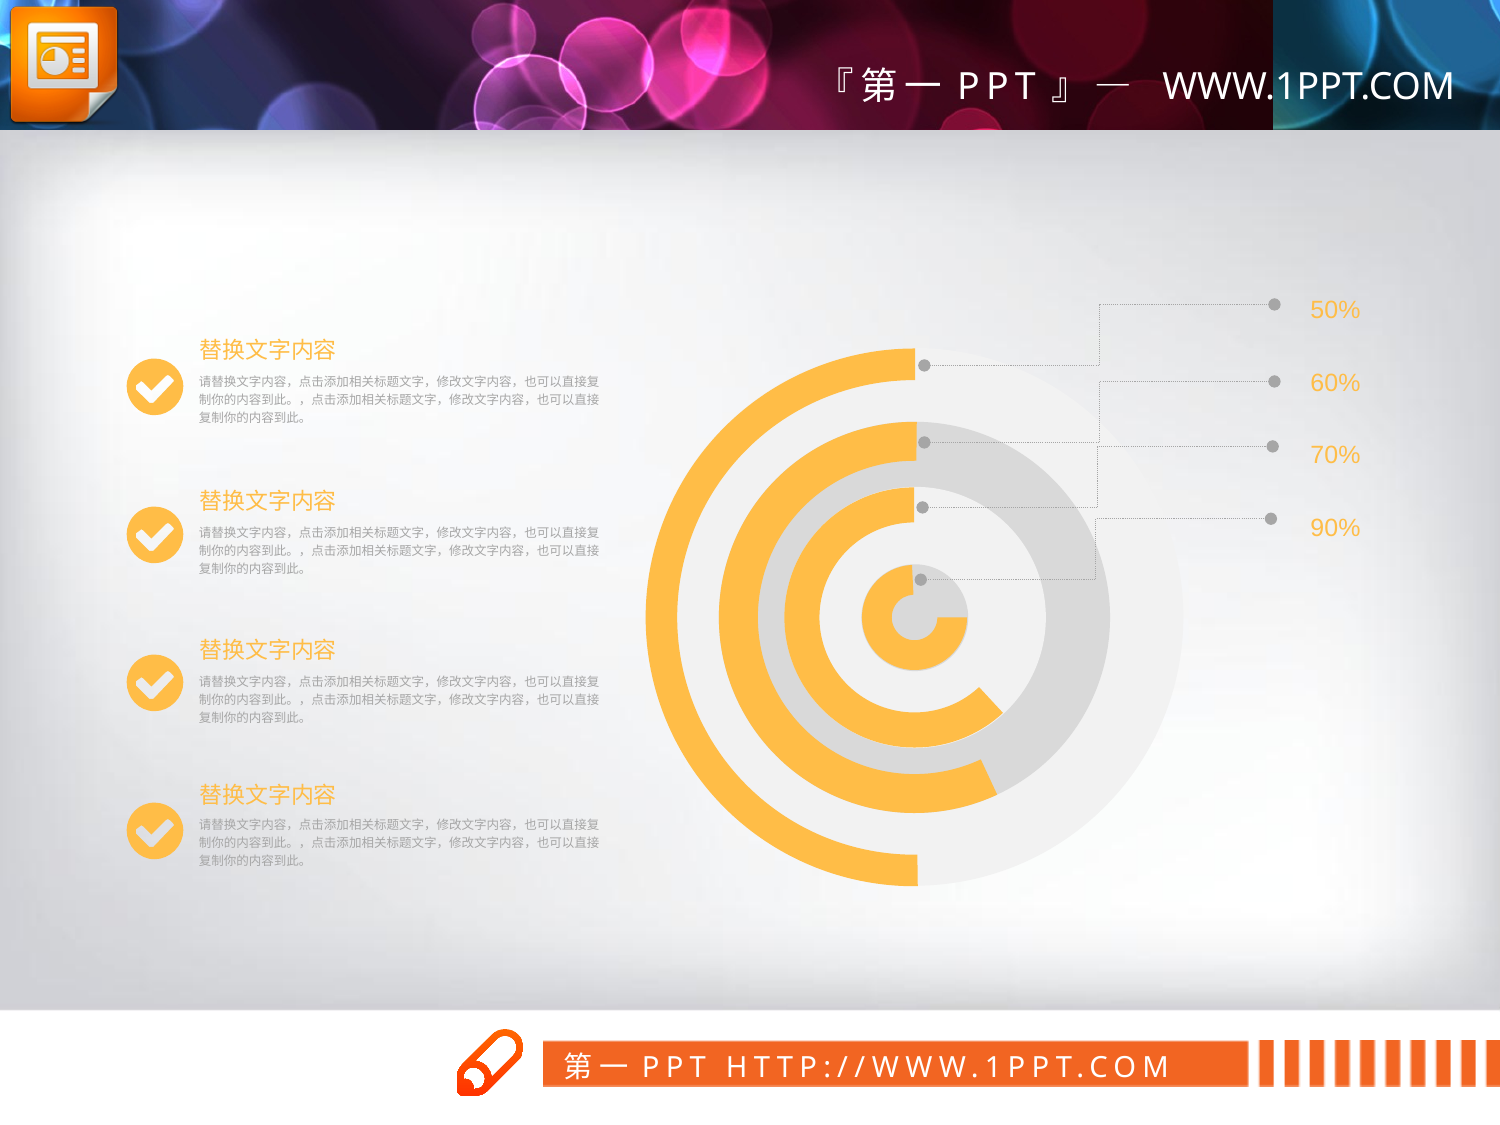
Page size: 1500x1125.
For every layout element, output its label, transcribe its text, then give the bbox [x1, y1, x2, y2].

picture [0, 0, 1500, 1012]
text_box [126, 802, 184, 860]
text_box [865, 564, 969, 672]
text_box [198, 480, 612, 577]
text_box [718, 421, 998, 814]
text_box [861, 564, 968, 670]
text_box 50% [1310, 287, 1361, 323]
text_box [198, 629, 612, 726]
picture [543, 1040, 1500, 1087]
text_box [758, 461, 1111, 795]
text_box [820, 486, 1046, 736]
text_box [678, 347, 1184, 886]
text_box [922, 446, 1273, 508]
text_box [126, 506, 184, 564]
text_box [784, 487, 1003, 748]
text_box 90% [1310, 505, 1361, 542]
text_box [645, 348, 918, 887]
text_box 60% [1310, 359, 1361, 396]
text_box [924, 381, 1275, 443]
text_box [198, 774, 612, 869]
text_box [924, 304, 1275, 366]
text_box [920, 518, 1272, 580]
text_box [198, 330, 612, 427]
text_box 70% [1310, 432, 1361, 469]
text_box [126, 358, 184, 416]
text_box [126, 654, 184, 712]
